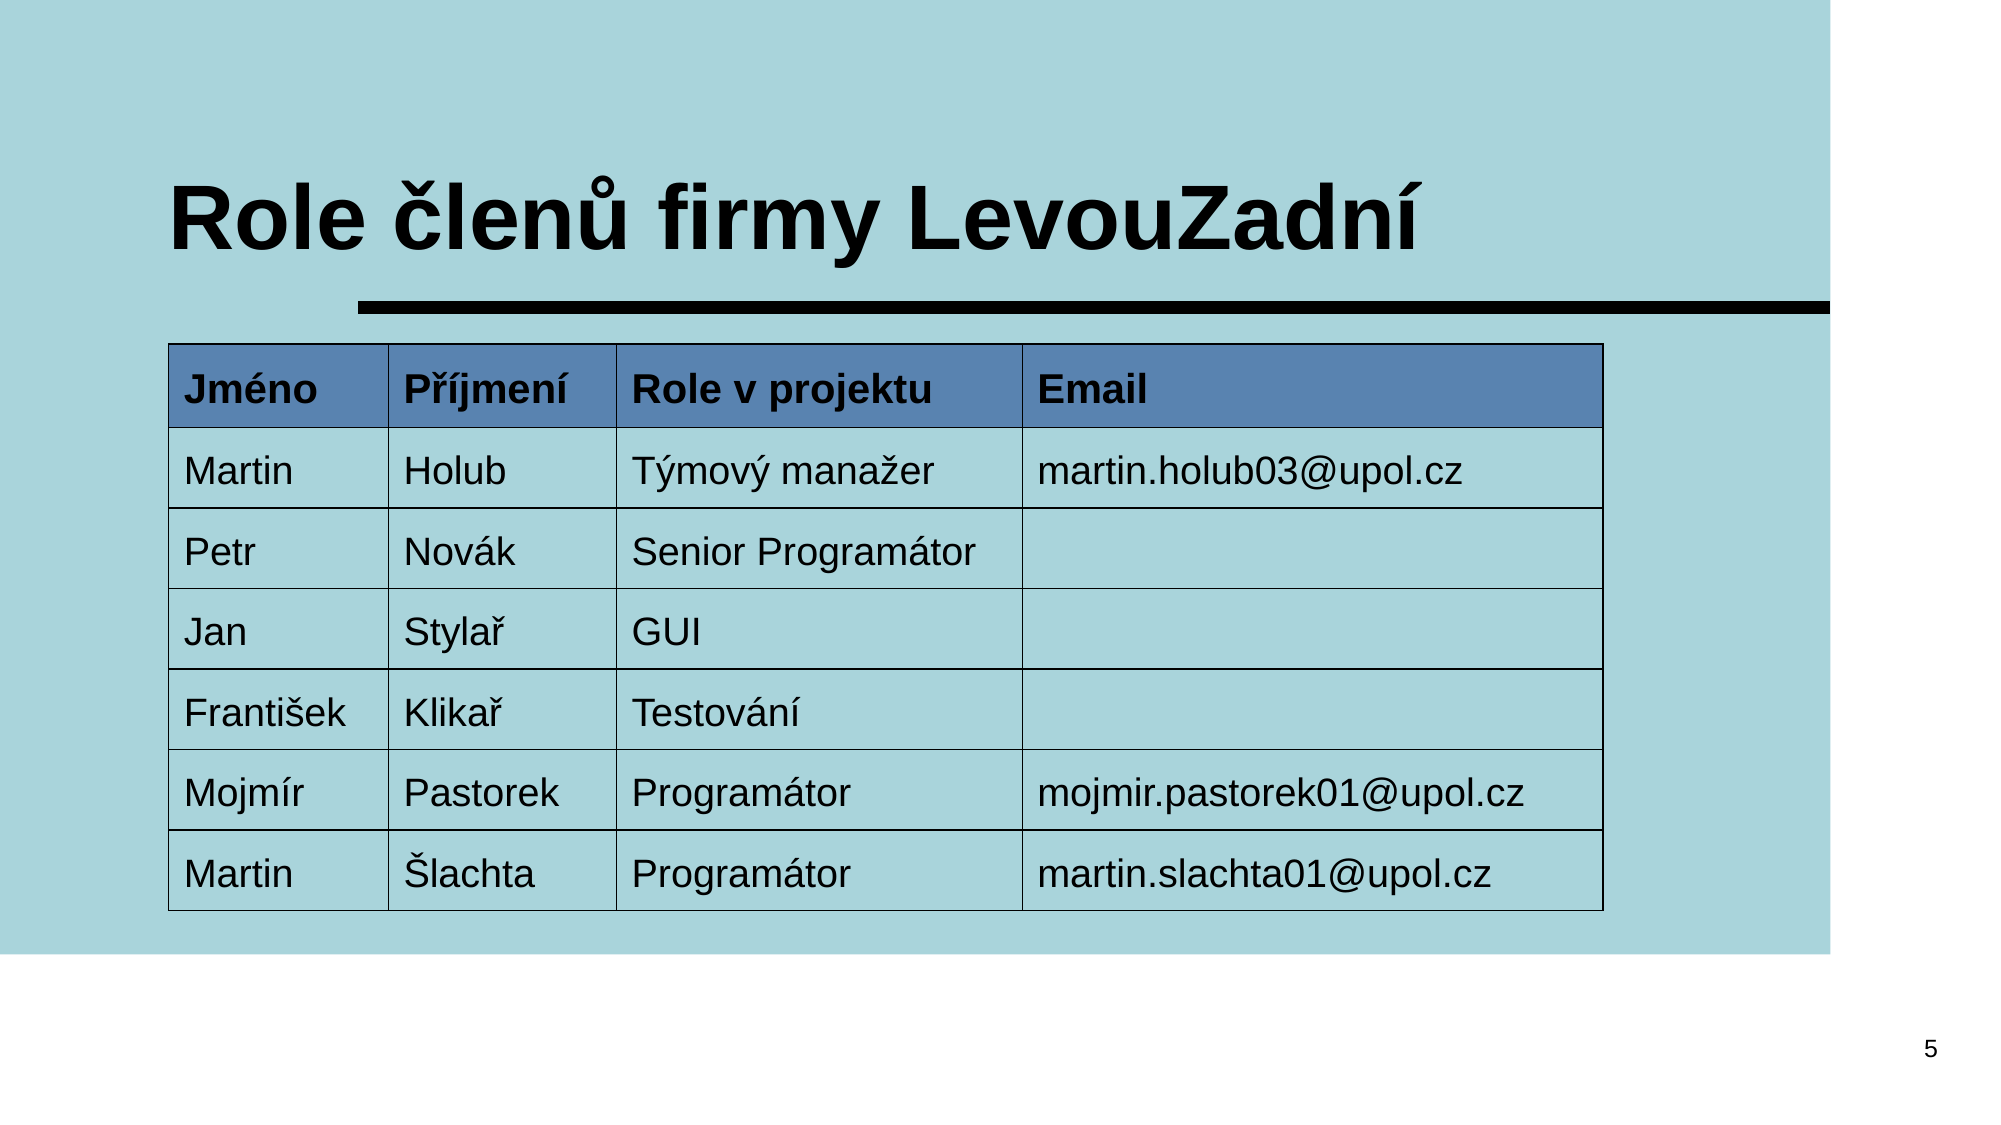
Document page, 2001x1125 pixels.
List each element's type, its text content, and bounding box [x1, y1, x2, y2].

table_header Email [1023, 345, 1602, 427]
table_cell František [169, 670, 388, 749]
table_cell mojmir.pastorek01@upol.cz [1023, 750, 1602, 829]
table_cell Martin [169, 428, 388, 507]
table_cell Programátor [617, 831, 1022, 910]
table_header Jméno [169, 345, 388, 427]
table_header Role v projektu [617, 345, 1022, 427]
slide_number 5 [1885, 1032, 1954, 1063]
table_cell Testování [617, 670, 1022, 749]
table_cell Stylař [389, 589, 616, 668]
title Role členů firmy LevouZadní [168, 163, 1825, 270]
table_cell Petr [169, 509, 388, 588]
table_cell [1023, 589, 1602, 668]
table_header Příjmení [389, 345, 616, 427]
table_cell [1023, 509, 1602, 588]
table_cell Programátor [617, 750, 1022, 829]
table_cell GUI [617, 589, 1022, 668]
table_cell Novák [389, 509, 616, 588]
table_cell Týmový manažer [617, 428, 1022, 507]
table_cell martin.holub03@upol.cz [1023, 428, 1602, 507]
table_cell Mojmír [169, 750, 388, 829]
table_cell [1023, 670, 1602, 749]
table_cell Senior Programátor [617, 509, 1022, 588]
table_cell martin.slachta01@upol.cz [1023, 831, 1602, 910]
table_cell Šlachta [389, 831, 616, 910]
table_cell Jan [169, 589, 388, 668]
table_cell Holub [389, 428, 616, 507]
table_cell Klikař [389, 670, 616, 749]
table_cell Pastorek [389, 750, 616, 829]
table_cell Martin [169, 831, 388, 910]
